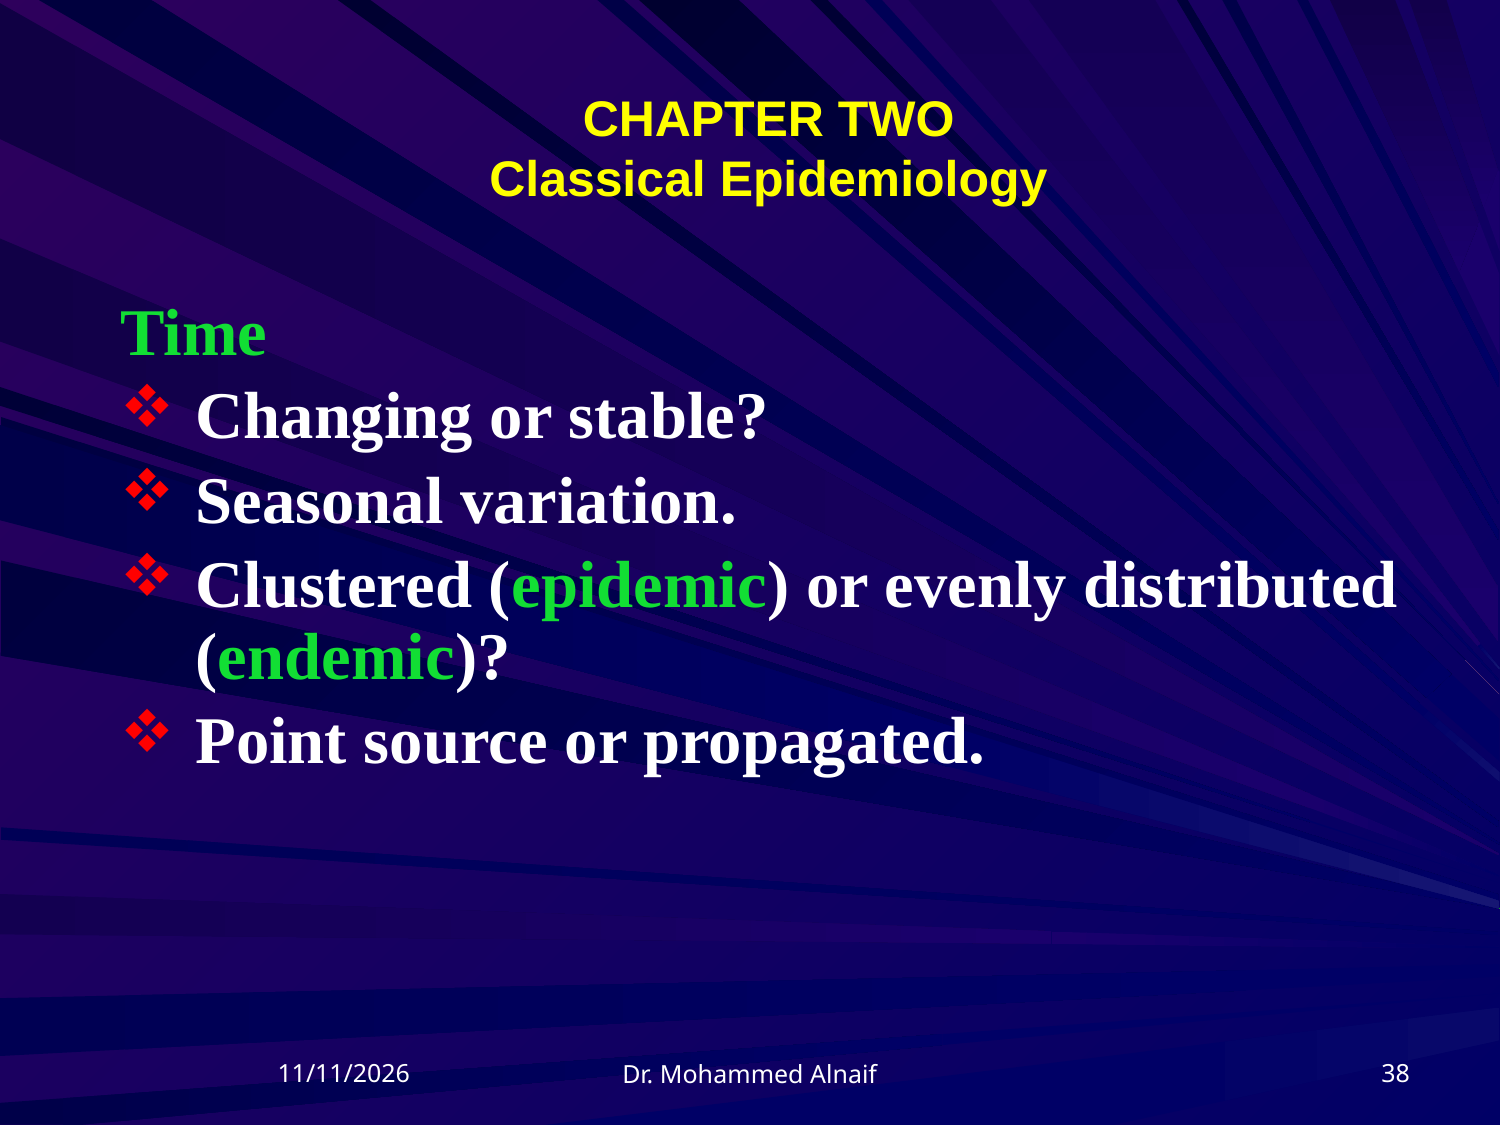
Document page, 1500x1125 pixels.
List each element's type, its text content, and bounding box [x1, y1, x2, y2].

title CHAPTER TWO Classical Epidemiology [93, 23, 1444, 270]
footer Dr. Mohammed Alnaif [512, 1024, 988, 1101]
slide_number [74, 1023, 426, 1100]
slide_number 38 [1074, 1023, 1426, 1100]
subtitle Time Changing or stable? Seasonal variation. Clustered (epidemic) or evenly distributed (endemic)? Point source or propagated. [105, 280, 1430, 926]
